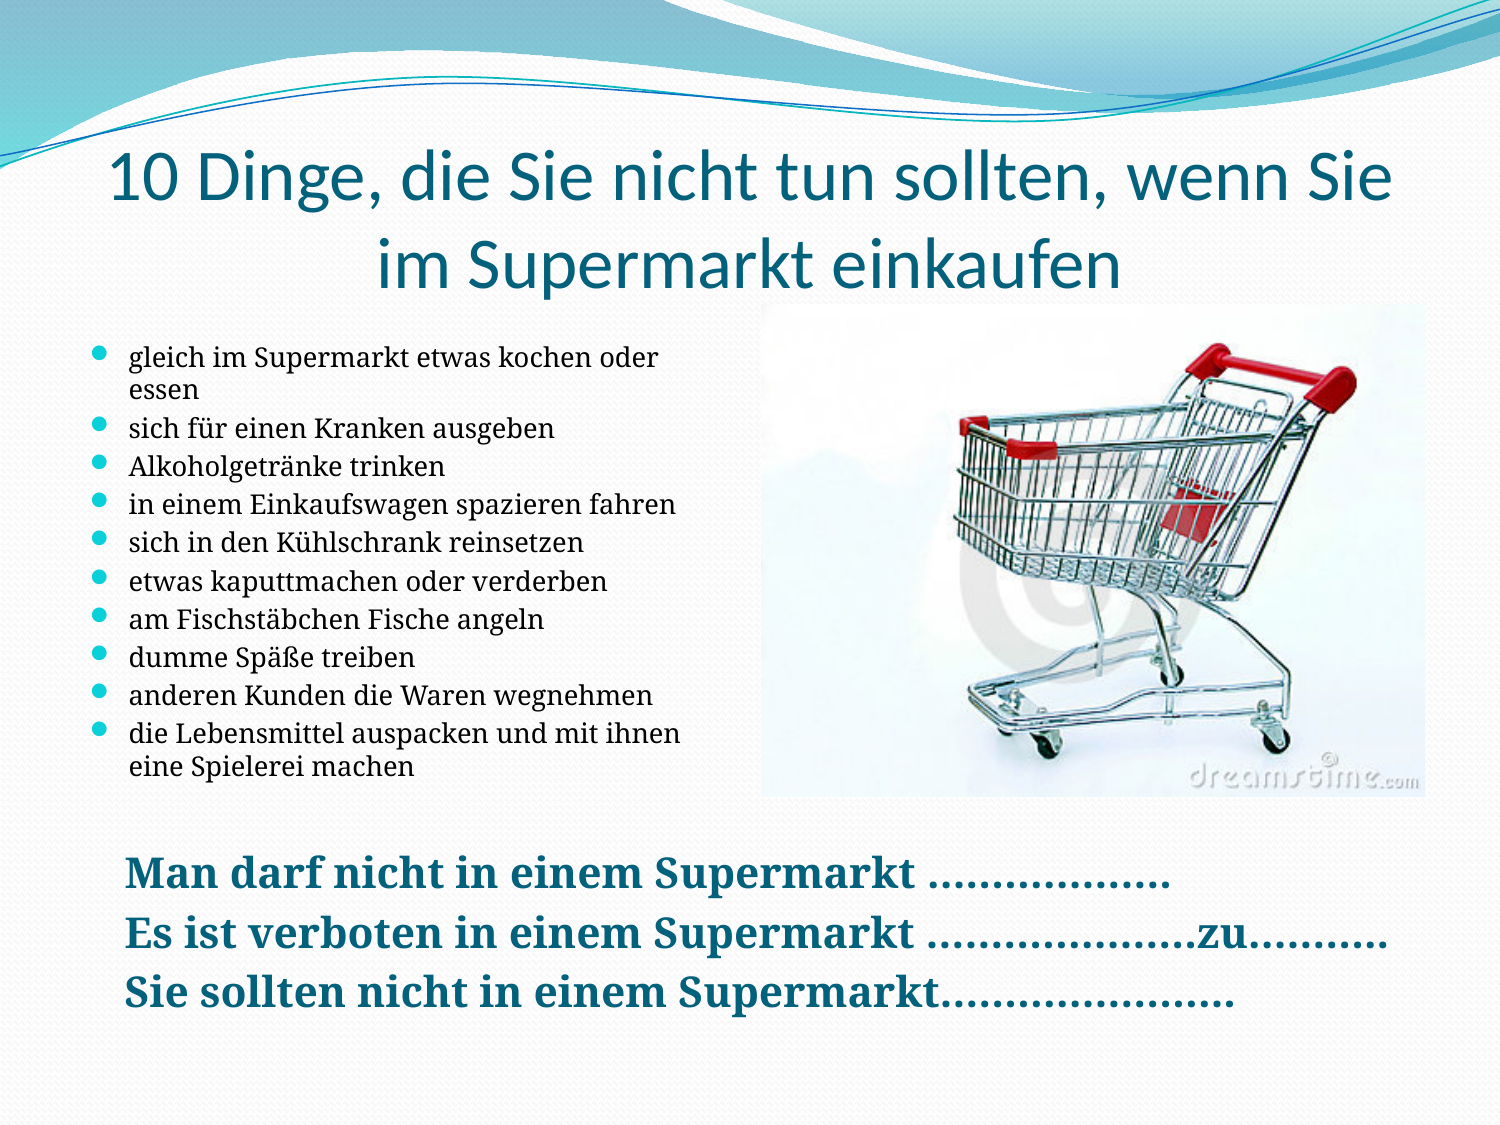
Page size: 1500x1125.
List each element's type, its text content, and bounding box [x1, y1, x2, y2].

list gleich im Supermarkt etwas kochen oder essen sich für einen Kranken ausgeben Alkoholgetränke trinken in einem Einkaufswagen spazieren fahren sich in den Kühlschrank reinsetzen etwas kaputtmachen oder verderben am Fischstäbchen Fische angeln dumme Späße treiben anderen Kunden die Waren wegnehmen die Lebensmittel auspacken und mit ihnen eine Spielerei machen [75, 339, 738, 832]
title 10 Dinge, die Sie nicht tun sollten, wenn Sie im Supermarkt einkaufen [75, 115, 1425, 303]
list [761, 304, 1426, 797]
list Man darf nicht in einem Supermarkt ………………. Es ist verboten in einem Supermarkt …………………zu……….. Sie sollten nicht in einem Supermarkt………………….. [117, 843, 1418, 1079]
